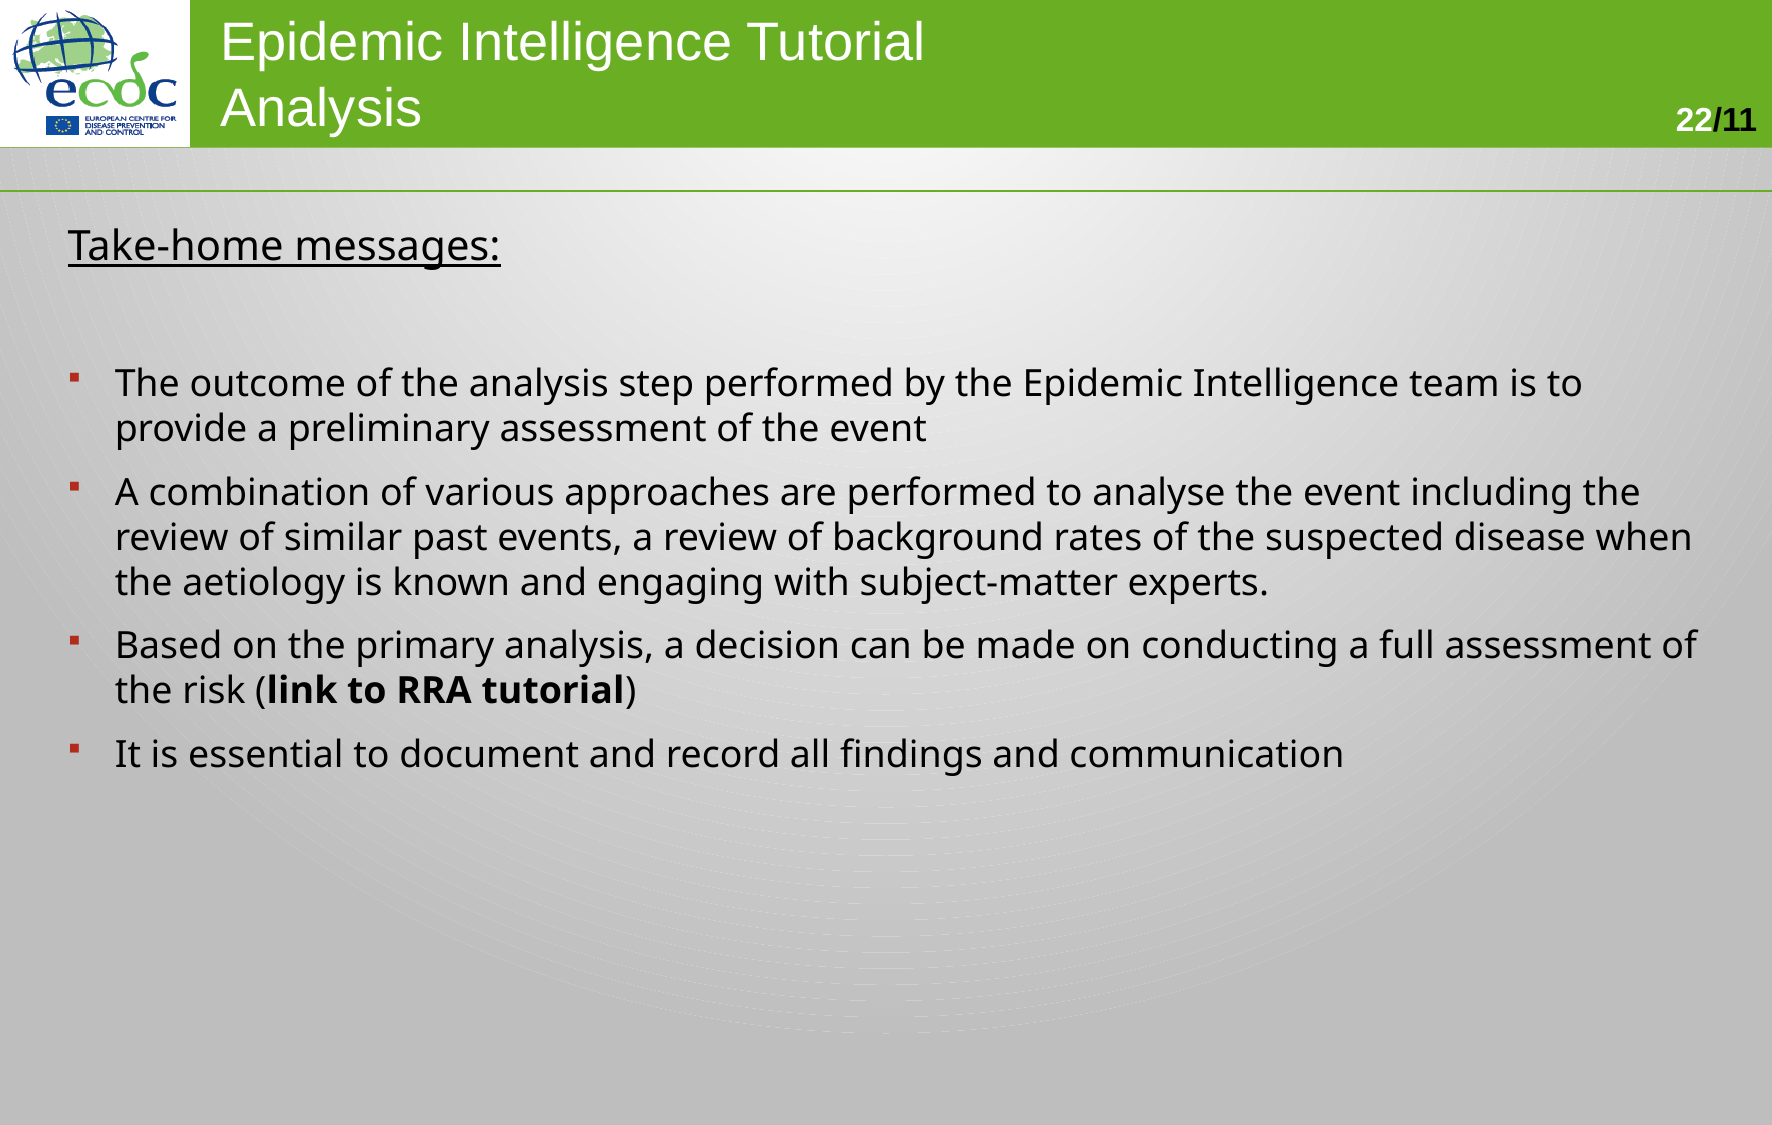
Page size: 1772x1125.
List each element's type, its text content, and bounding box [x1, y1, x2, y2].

list Take-home messages: The outcome of the analysis step performed by the Epidemic Intelligence team is to provide a preliminary assessment of the event A combination of various approaches are performed to analyse the event including the review of similar past events, a review of background rates of the suspected disease when the aetiology is known and engaging with subject-matter experts. Based on the primary analysis, a decision can be made on conducting a full assessment of the risk (link to RRA tutorial) It is essential to document and record all findings and communication [53, 212, 1714, 973]
picture [0, 0, 190, 147]
